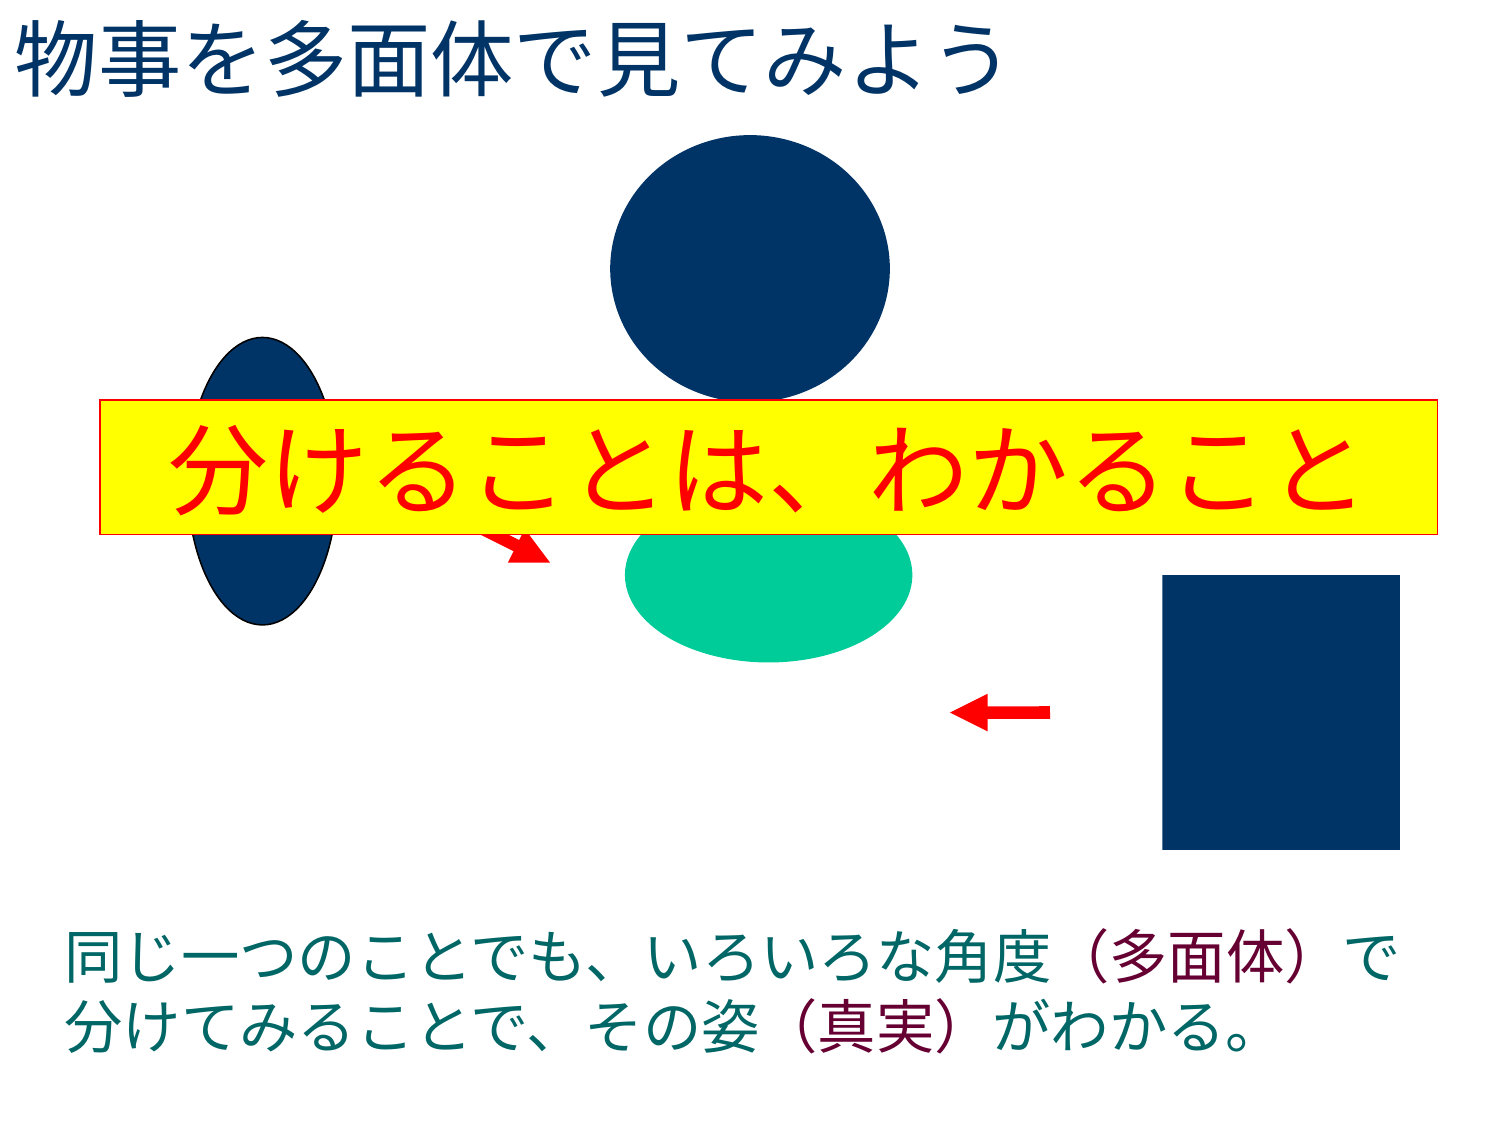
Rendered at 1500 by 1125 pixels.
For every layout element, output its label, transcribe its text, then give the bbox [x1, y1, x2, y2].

text_box 同じ一つのことでも、いろいろな角度（多面体）で分けてみることで、その姿（真実）がわかる。 [49, 912, 1447, 1068]
text_box [494, 535, 550, 563]
text_box [192, 535, 332, 625]
text_box [200, 337, 324, 399]
text_box [624, 535, 913, 663]
text_box [949, 706, 1051, 719]
text_box [612, 137, 888, 399]
text_box 物事を多面体で見てみよう [0, 0, 1188, 115]
text_box [1162, 575, 1400, 850]
text_box 分けることは、わかること [99, 399, 1438, 535]
